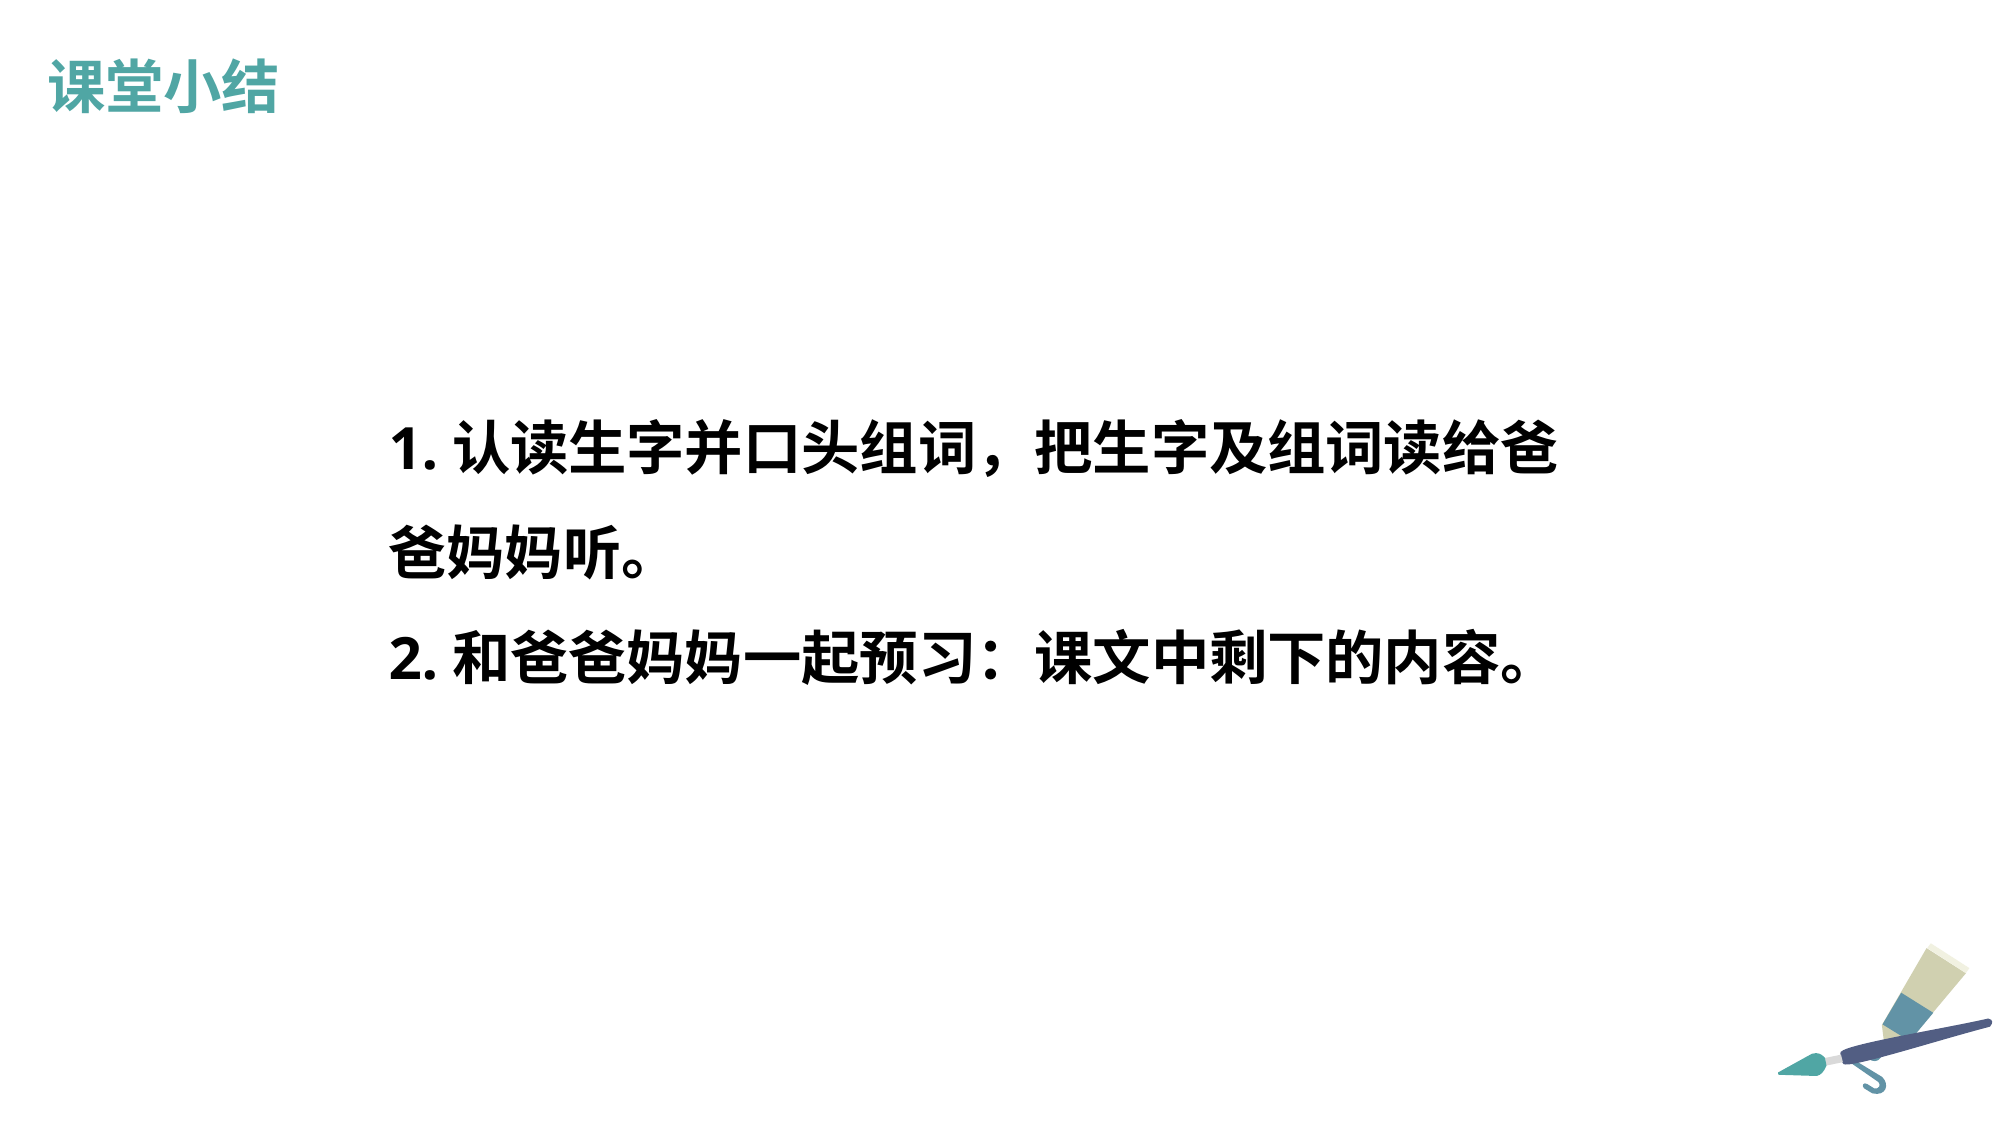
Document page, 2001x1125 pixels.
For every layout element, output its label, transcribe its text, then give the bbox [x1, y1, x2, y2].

text_box 课堂小结 [32, 42, 295, 128]
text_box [1811, 945, 1974, 1125]
text_box 1.认读生字并口头组词，把生字及组词读给爸爸妈妈听。 2.和爸爸妈妈一起预习：课文中剩下的内容。 [373, 368, 1587, 909]
